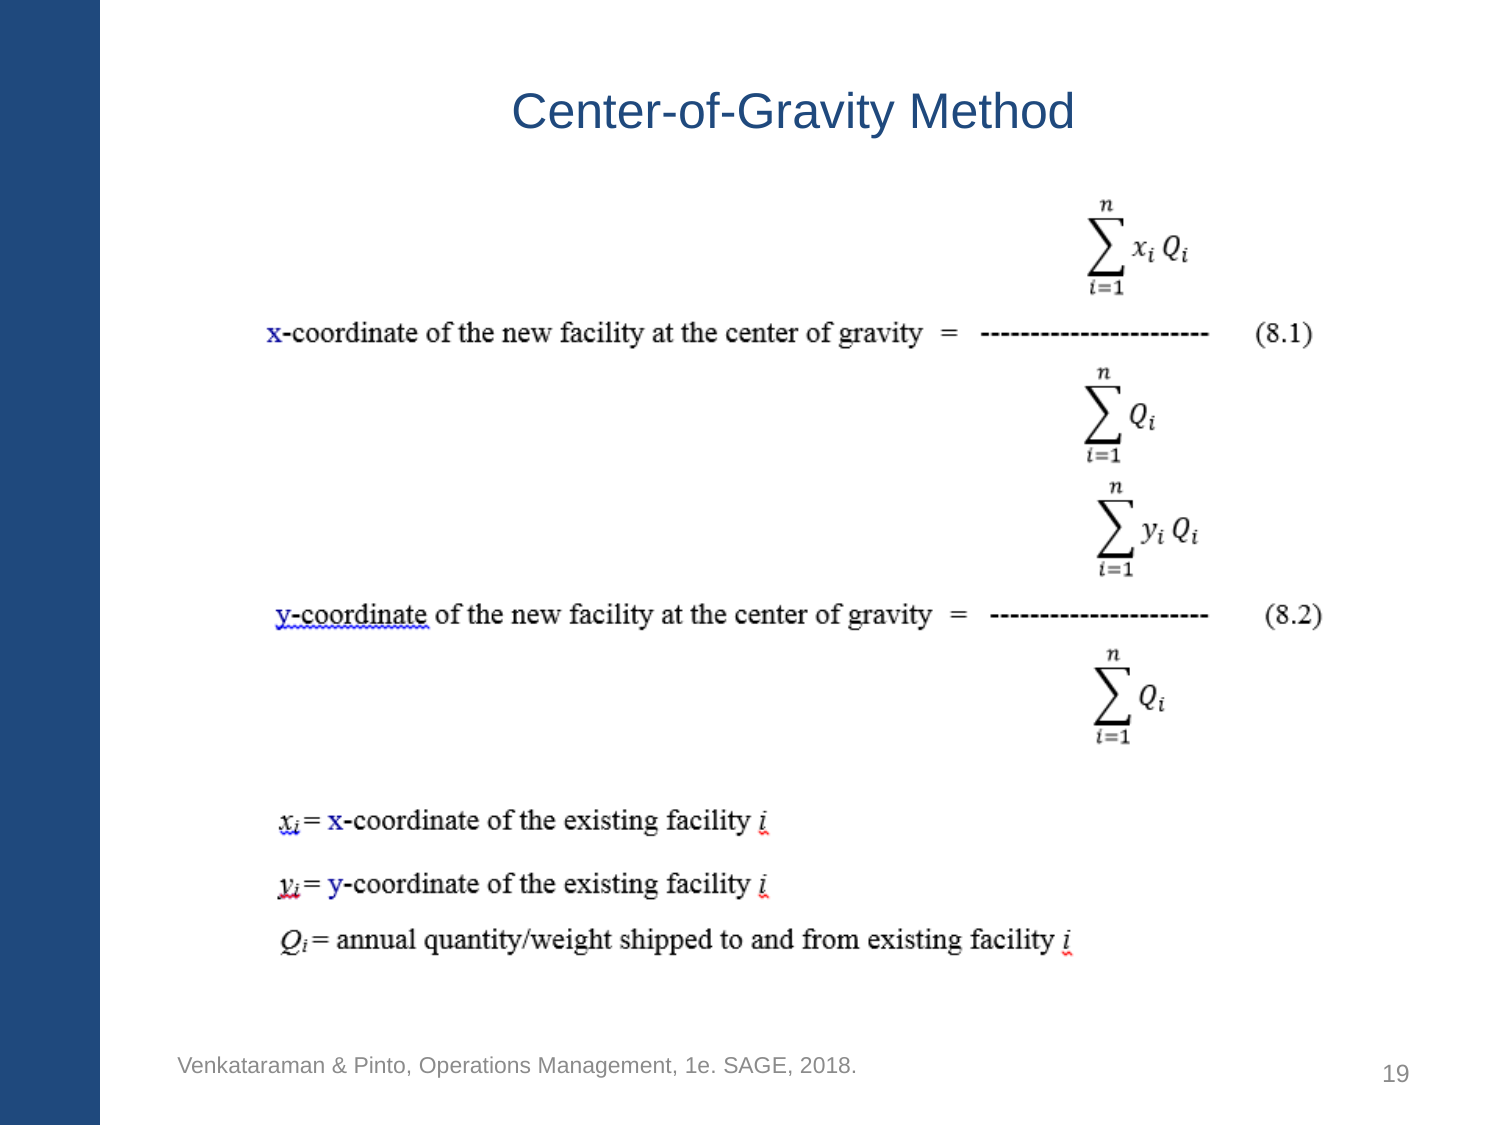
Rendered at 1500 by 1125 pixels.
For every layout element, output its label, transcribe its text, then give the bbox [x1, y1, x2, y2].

picture [173, 781, 1302, 985]
title Center-of-Gravity Method [162, 37, 1425, 181]
slide_number 19 [1350, 1042, 1425, 1103]
picture [249, 173, 1388, 767]
footer Venkataraman & Pinto, Operations Management, 1e. SAGE, 2018. [162, 1042, 1313, 1103]
